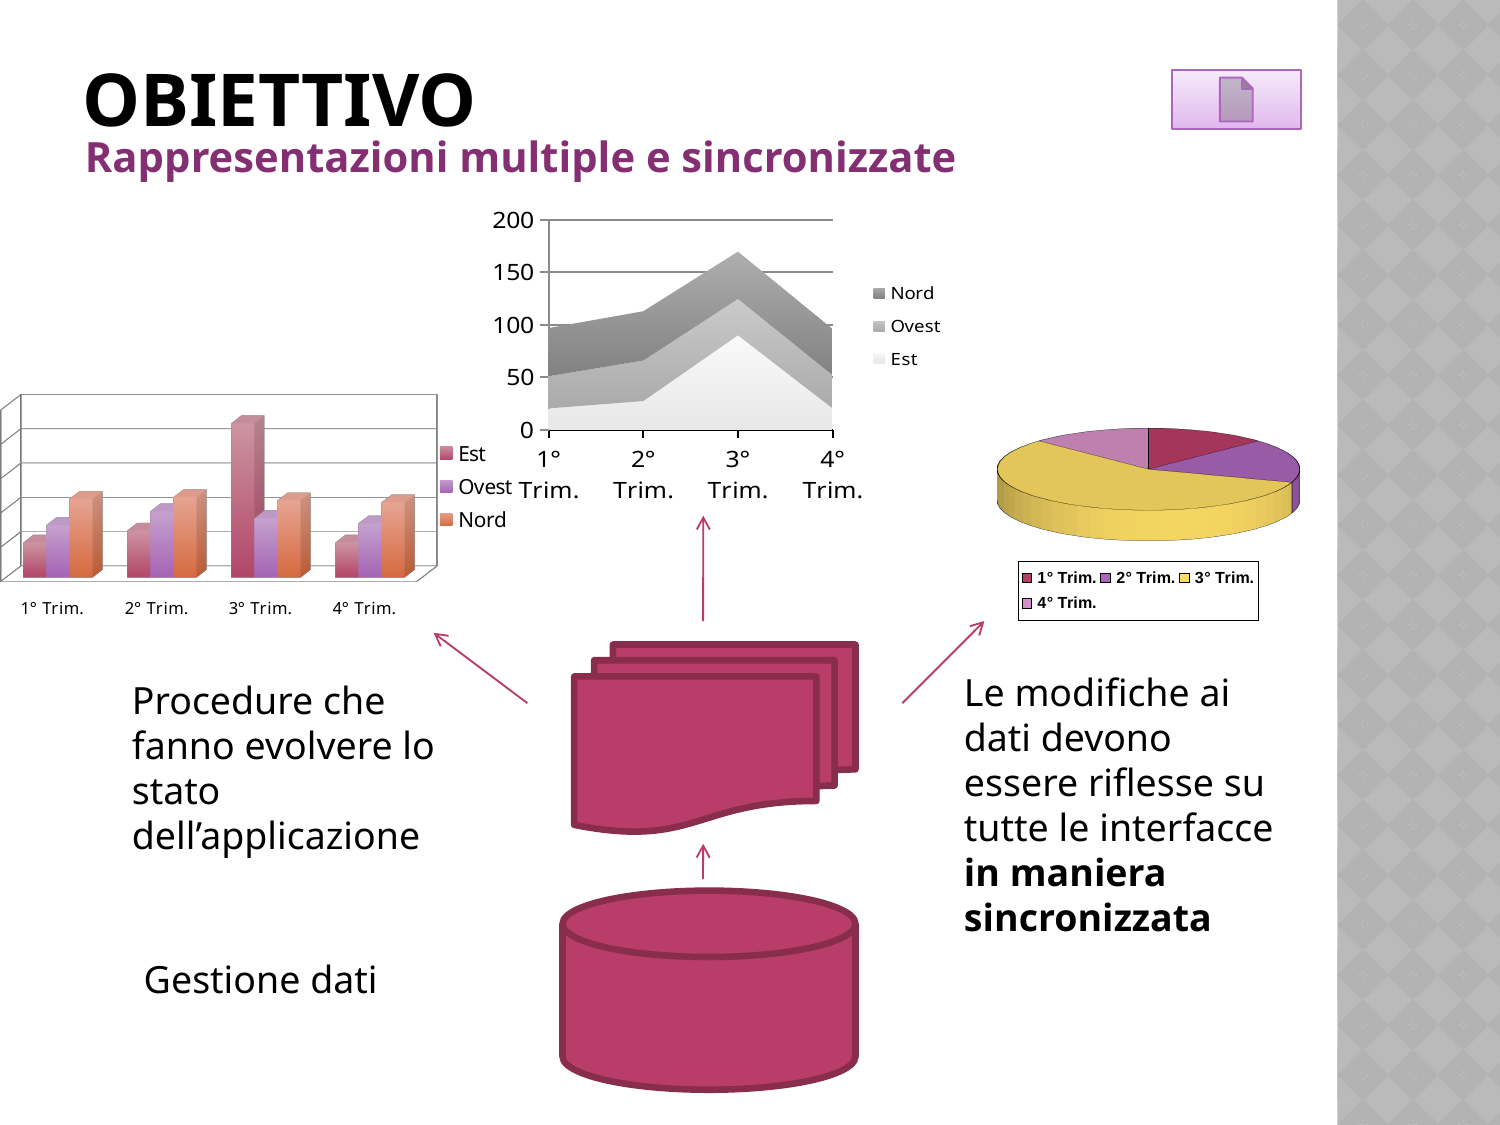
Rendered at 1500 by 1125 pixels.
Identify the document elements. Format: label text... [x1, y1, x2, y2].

chart [960, 397, 1440, 706]
text_box [559, 887, 859, 1094]
text_box Rappresentazioni multiple e sincronizzate [70, 128, 1289, 190]
text_box Gestione dati [128, 949, 469, 1009]
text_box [901, 620, 985, 704]
text_box [570, 641, 859, 835]
text_box Procedure che fanno evolvere lo stato dell’applicazione [117, 670, 469, 865]
title OBIETTIVO [75, 52, 1263, 128]
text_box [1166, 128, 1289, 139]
chart [0, 374, 528, 626]
chart [491, 198, 952, 506]
text_box Le modifiche ai dati devono essere riflesse su tutte le interfacce in maniera sincronizzata [949, 713, 1301, 947]
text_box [433, 632, 528, 704]
title MVC - ESEMPIO [1166, 70, 1171, 128]
text_box [1171, 69, 1302, 130]
